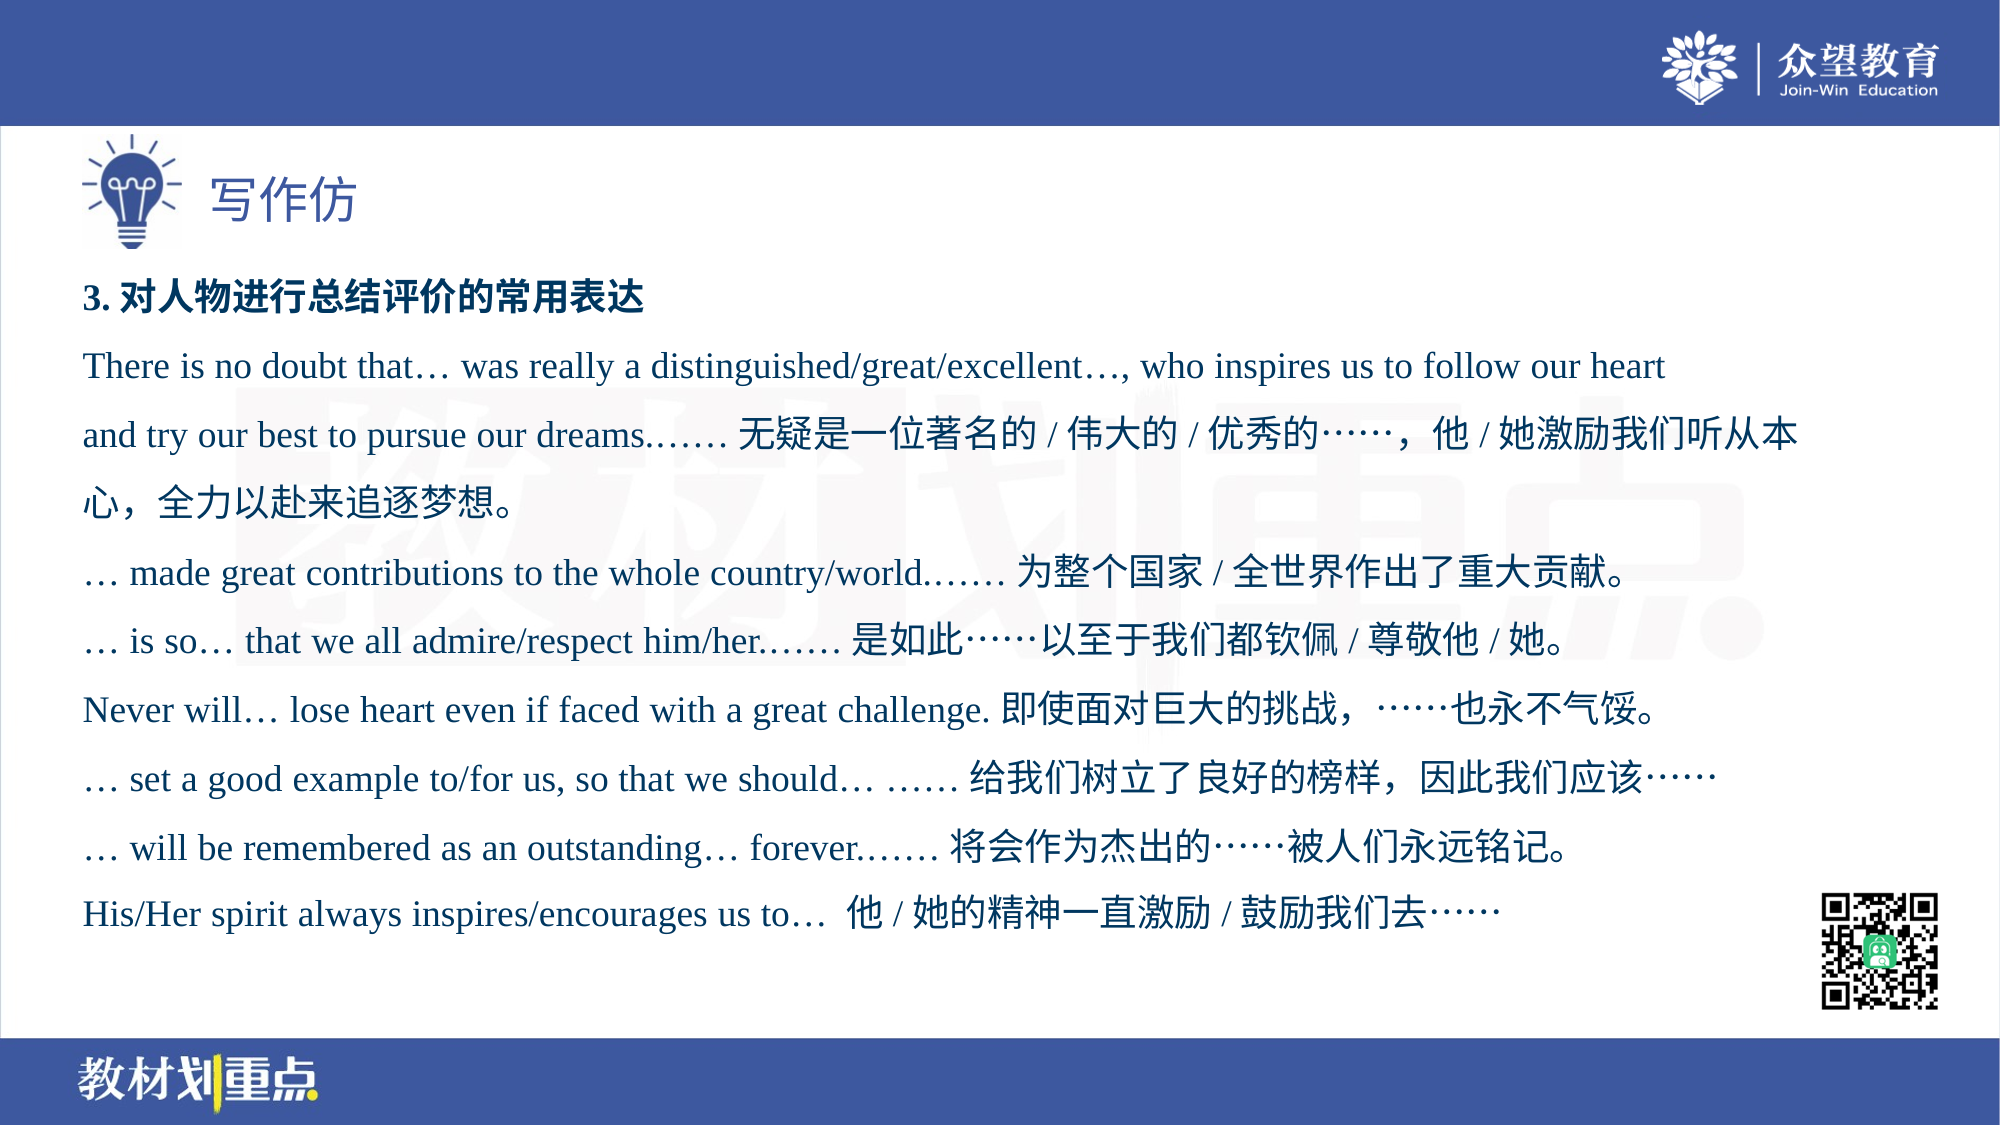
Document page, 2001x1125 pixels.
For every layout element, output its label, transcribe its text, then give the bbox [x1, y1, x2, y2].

picture [0, 0, 2000, 1125]
text_box 3.对人物进行总结评价的常用表达 There is no doubt that… was really a distinguished/great/excellent…, who inspires us to follow our heart and try our best to pursue our dreams.……无疑是一位著名的/伟大的/优秀的……，他/她激励我们听从本 心，全力以赴来追逐梦想。 … made great contributions to the whole country/world.……为整个国家/全世界作出了重大贡献。 … is so… that we all admire/respect him/her.……是如此……以至于我们都钦佩/尊敬他/她。 Never will… lose heart even if faced with a great challenge.即使面对巨大的挑战，……也永不气馁。 … set a good example to/for us, so that we should… ……给我们树立了良好的榜样，因此我们应该…… … will be remembered as an outstanding… forever.……将会作为杰出的……被人们永远铭记。 His/Her spirit always inspires/encourages us to… 他/她的精神一直激励/鼓励我们去…… [82, 248, 1817, 926]
